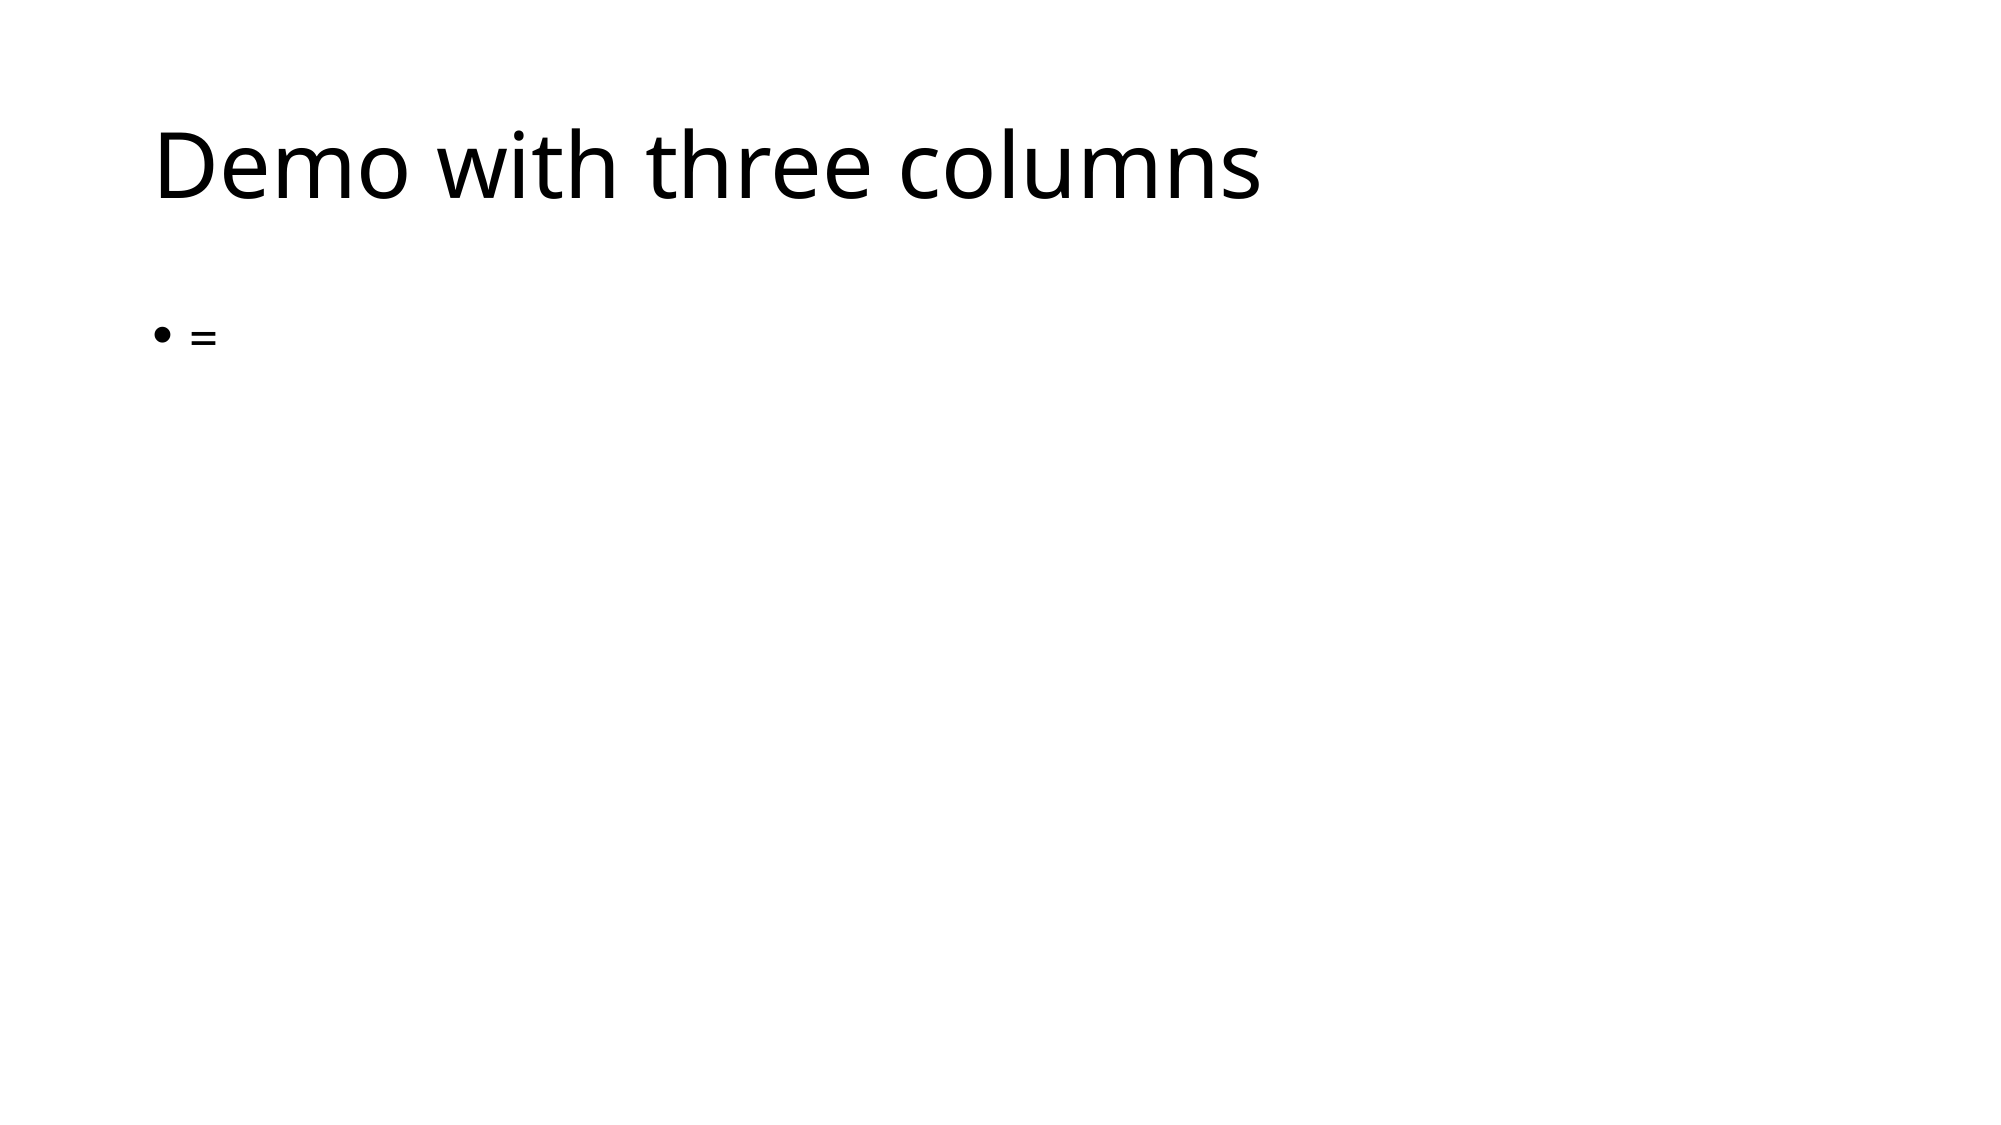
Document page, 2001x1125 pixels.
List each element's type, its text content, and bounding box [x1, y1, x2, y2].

list = [137, 299, 1863, 1014]
title Demo with three columns [137, 59, 1863, 278]
